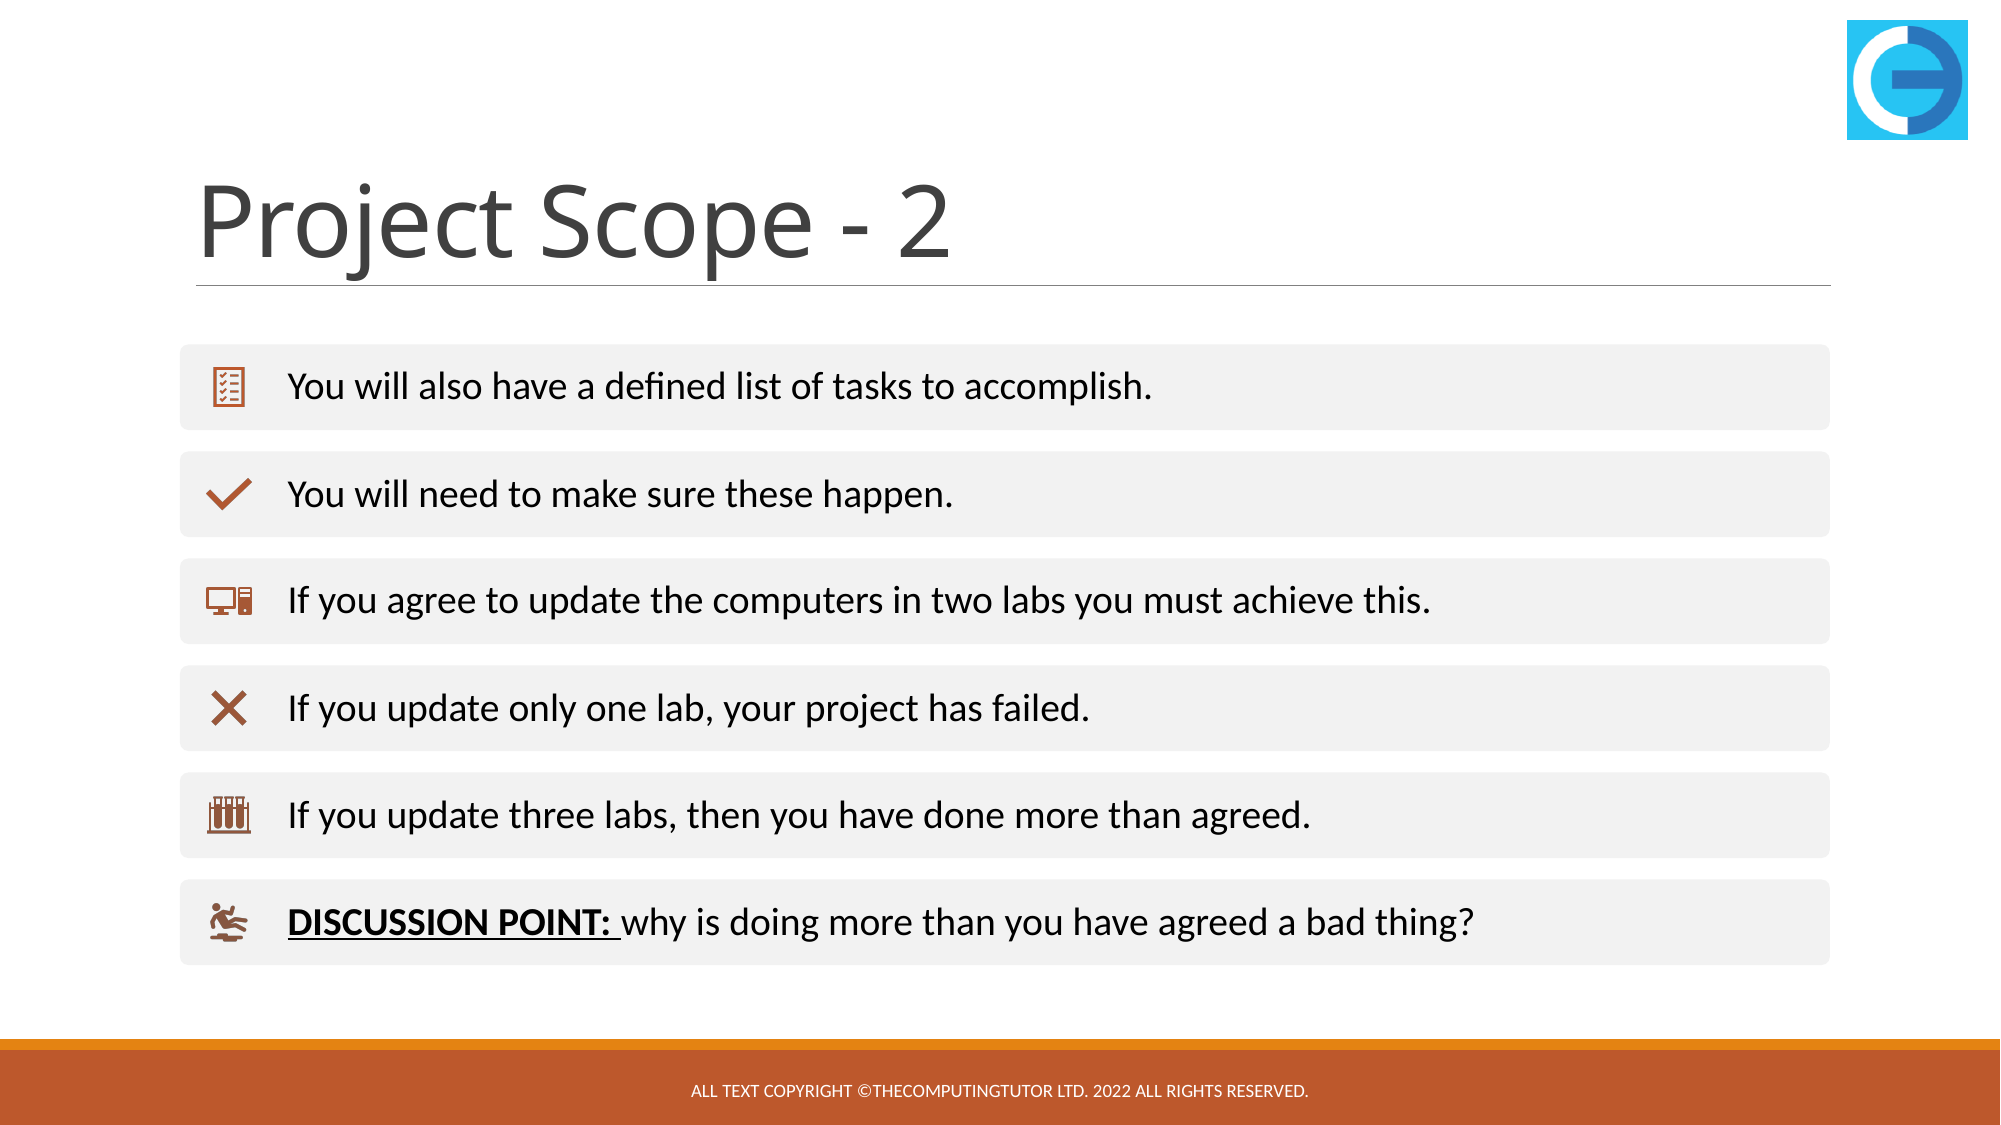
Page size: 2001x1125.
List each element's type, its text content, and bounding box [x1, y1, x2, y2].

footer All text copyright ©TheComputingTutor Ltd. 2022 All rights Reserved. [604, 1059, 1396, 1120]
picture [1847, 20, 1968, 140]
title Project Scope - 2 [180, 47, 1830, 285]
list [179, 343, 1831, 966]
